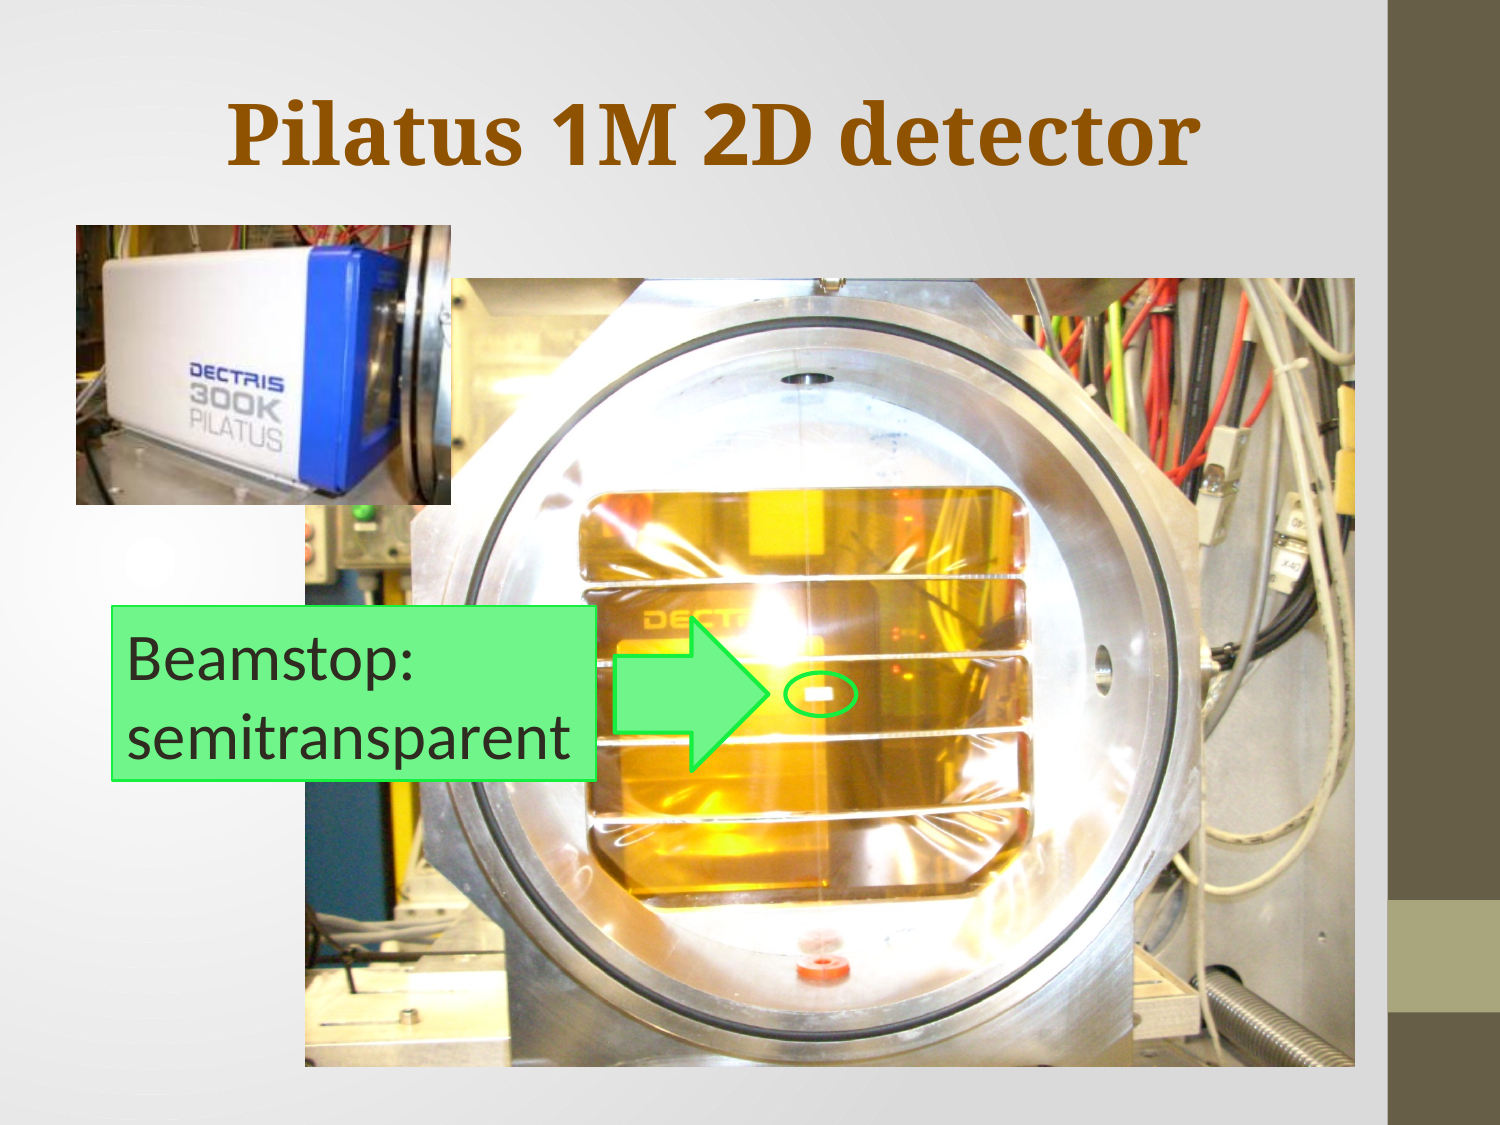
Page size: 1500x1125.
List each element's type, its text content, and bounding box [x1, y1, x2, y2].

picture [76, 224, 1356, 1067]
text_box Pilatus 1M 2D detector [17, 19, 1412, 244]
text_box Beamstop: semitransparent [112, 605, 301, 781]
